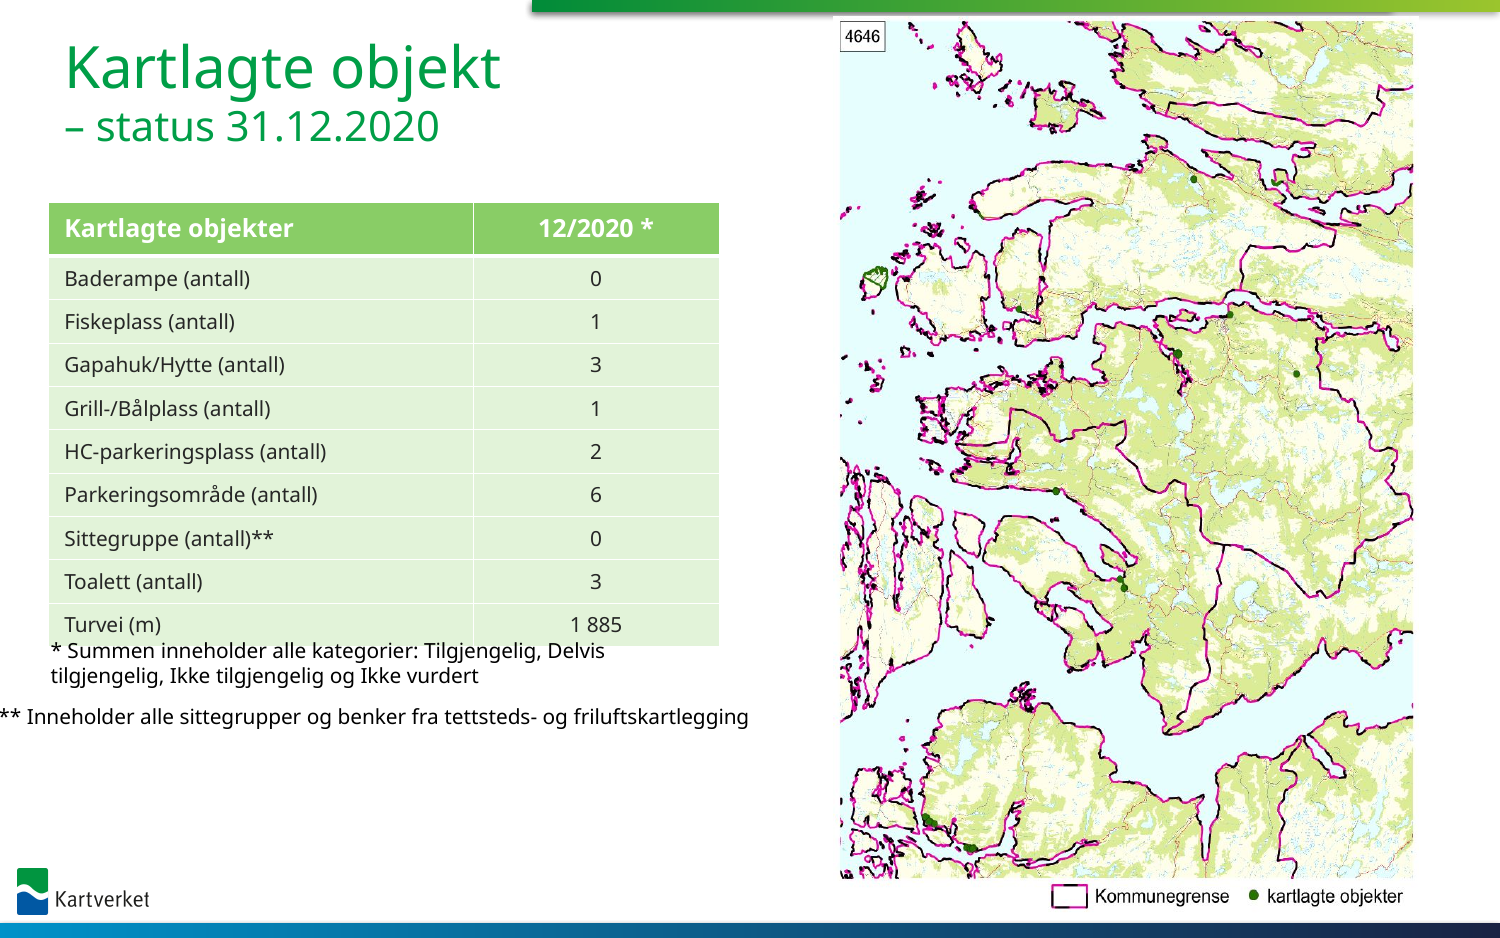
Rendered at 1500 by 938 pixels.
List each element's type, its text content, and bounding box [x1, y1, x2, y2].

table_cell 2 [474, 430, 719, 473]
table_cell 1 [474, 387, 719, 429]
text_box Kartlagte objekt – status 31.12.2020 [49, 26, 828, 158]
table_cell Gapahuk/Hytte (antall) [49, 344, 473, 386]
text_box * Summen inneholder alle kategorier: Tilgjengelig, Delvis tilgjengelig, Ikke tilgjengelig og Ikke vurdert [35, 630, 721, 696]
table_cell 3 [474, 344, 719, 386]
table_cell 0 [474, 517, 719, 559]
table_cell Toalett (antall) [49, 560, 473, 603]
table_header 12/2020 * [474, 203, 719, 254]
table_cell 6 [474, 474, 719, 516]
table_cell Fiskeplass (antall) [49, 300, 473, 343]
table_cell Parkeringsområde (antall) [49, 474, 473, 516]
picture [833, 16, 1419, 913]
table_cell 0 [474, 258, 719, 299]
table_cell Sittegruppe (antall)** [49, 517, 473, 559]
table_cell HC-parkeringsplass (antall) [49, 430, 473, 473]
table_cell 1 885 [474, 604, 719, 630]
table_cell Grill-/Bålplass (antall) [49, 387, 473, 429]
text_box Kartlagte objekt – status 31.12.2020 [1424, 26, 1431, 158]
table_cell Baderampe (antall) [49, 258, 473, 299]
text_box ** Inneholder alle sittegrupper og benker fra tettsteds- og friluftskartlegging [0, 696, 765, 736]
table_cell 1 [474, 300, 719, 343]
table_cell 3 [474, 560, 719, 603]
table_cell Turvei (m) [49, 604, 473, 630]
table_header Kartlagte objekter [49, 203, 473, 254]
